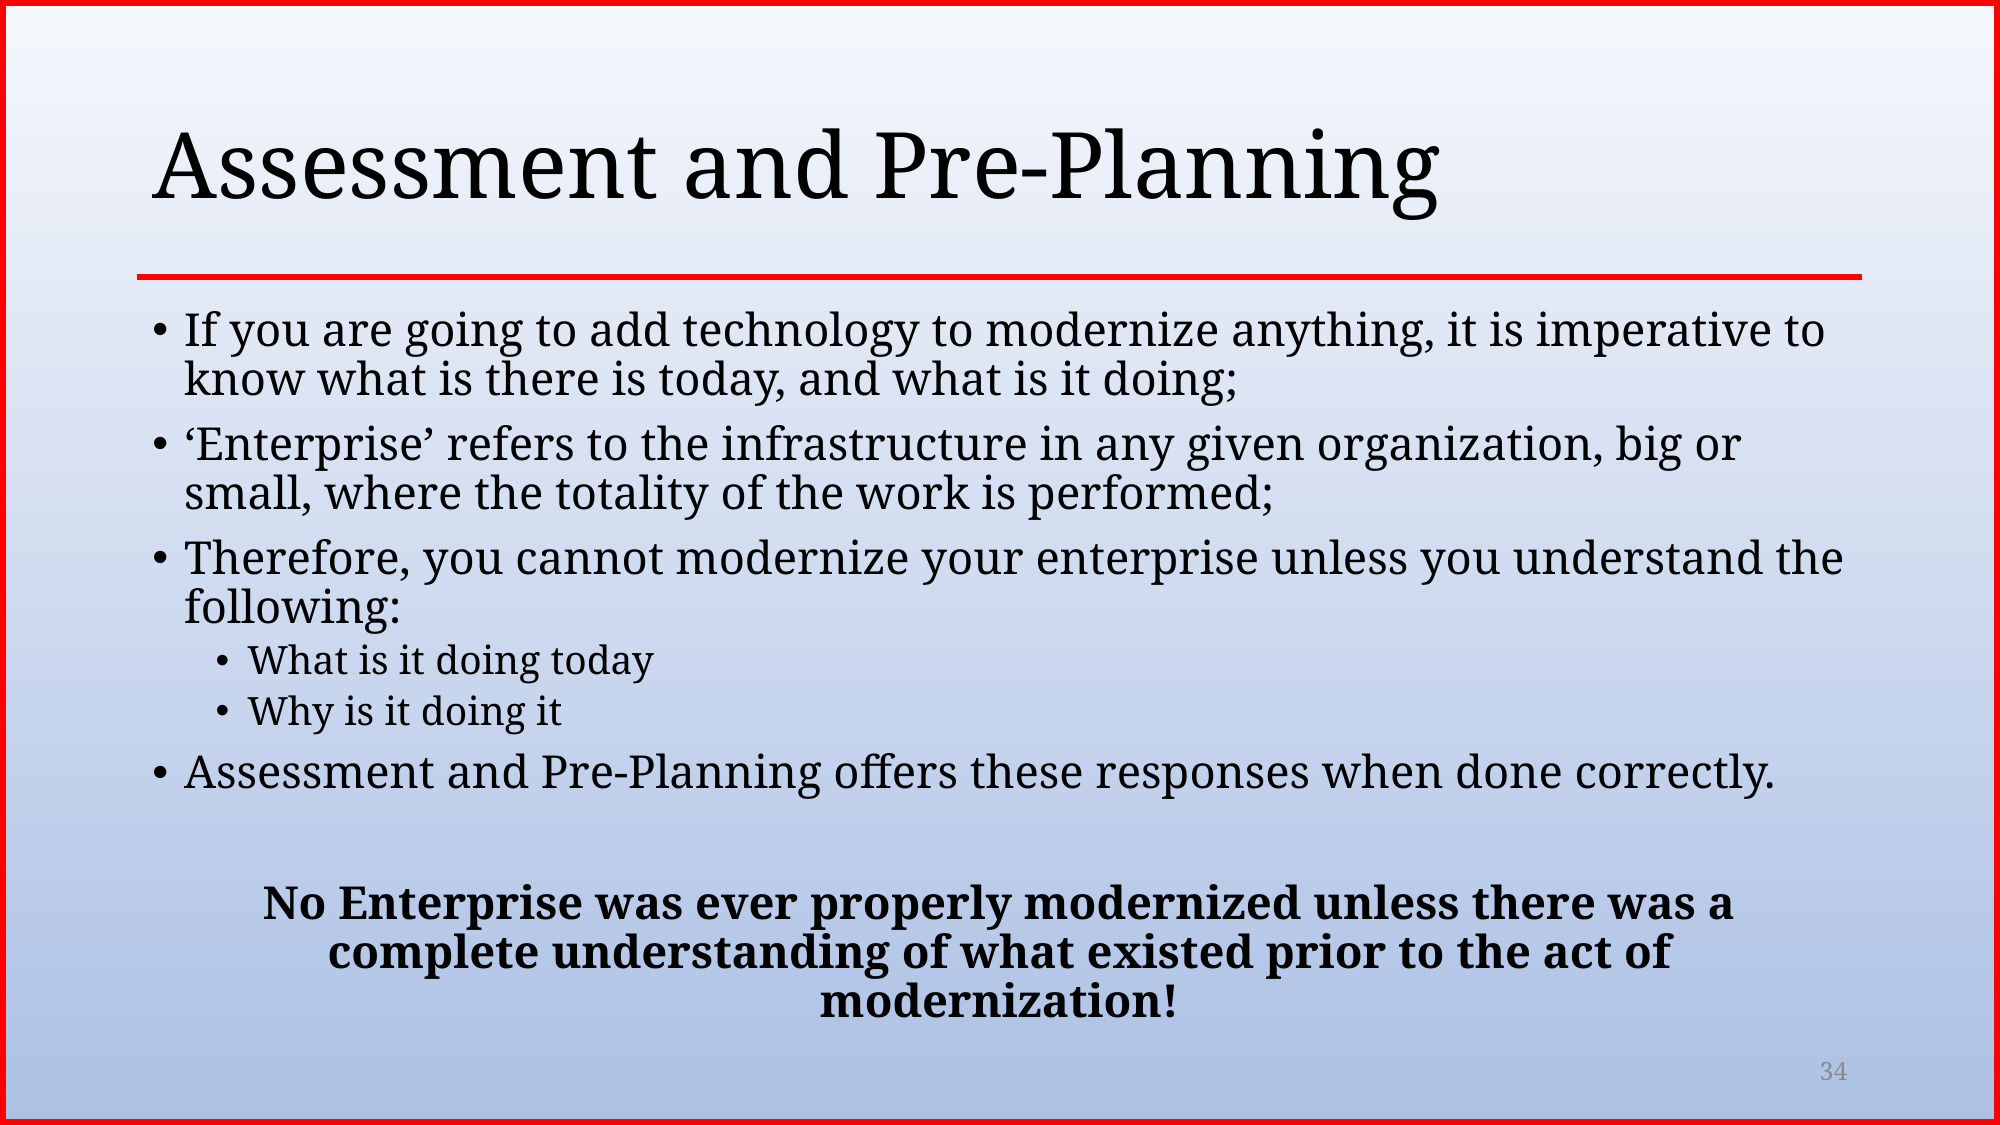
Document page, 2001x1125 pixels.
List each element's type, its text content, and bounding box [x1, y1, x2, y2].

slide_number 34 [1412, 1042, 1863, 1103]
title Assessment and Pre-Planning [137, 59, 1863, 278]
list If you are going to add technology to modernize anything, it is imperative to know what is there is today, and what is it doing; ‘Enterprise’ refers to the infrastructure in any given organization, big or small, where the totality of the work is performed; Therefore, you cannot modernize your enterprise unless you understand the following: What is it doing today Why is it doing it Assessment and Pre-Planning offers these responses when done correctly. No Enterprise was ever properly modernized unless there was a complete understanding of what existed prior to the act of modernization! [137, 299, 1863, 1043]
